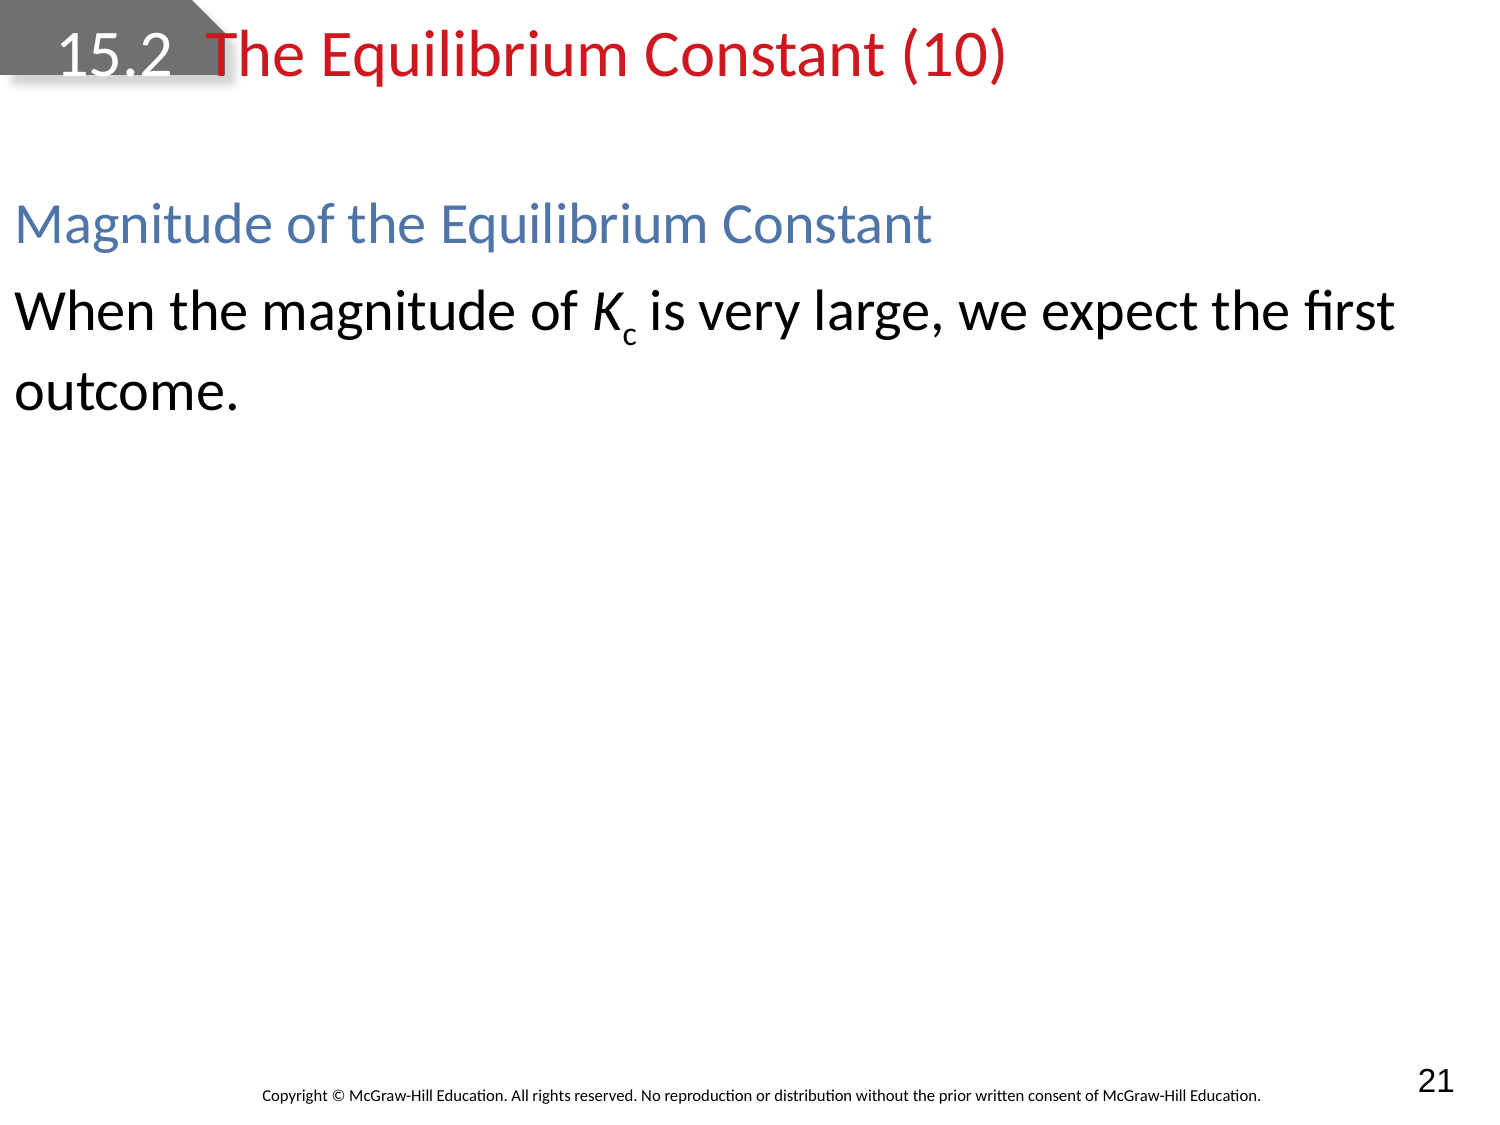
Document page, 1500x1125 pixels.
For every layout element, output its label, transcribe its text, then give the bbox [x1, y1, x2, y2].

title 15.2 The Equilibrium Constant (10) [3, 2, 1488, 100]
list Magnitude of the Equilibrium Constant [0, 177, 1497, 253]
